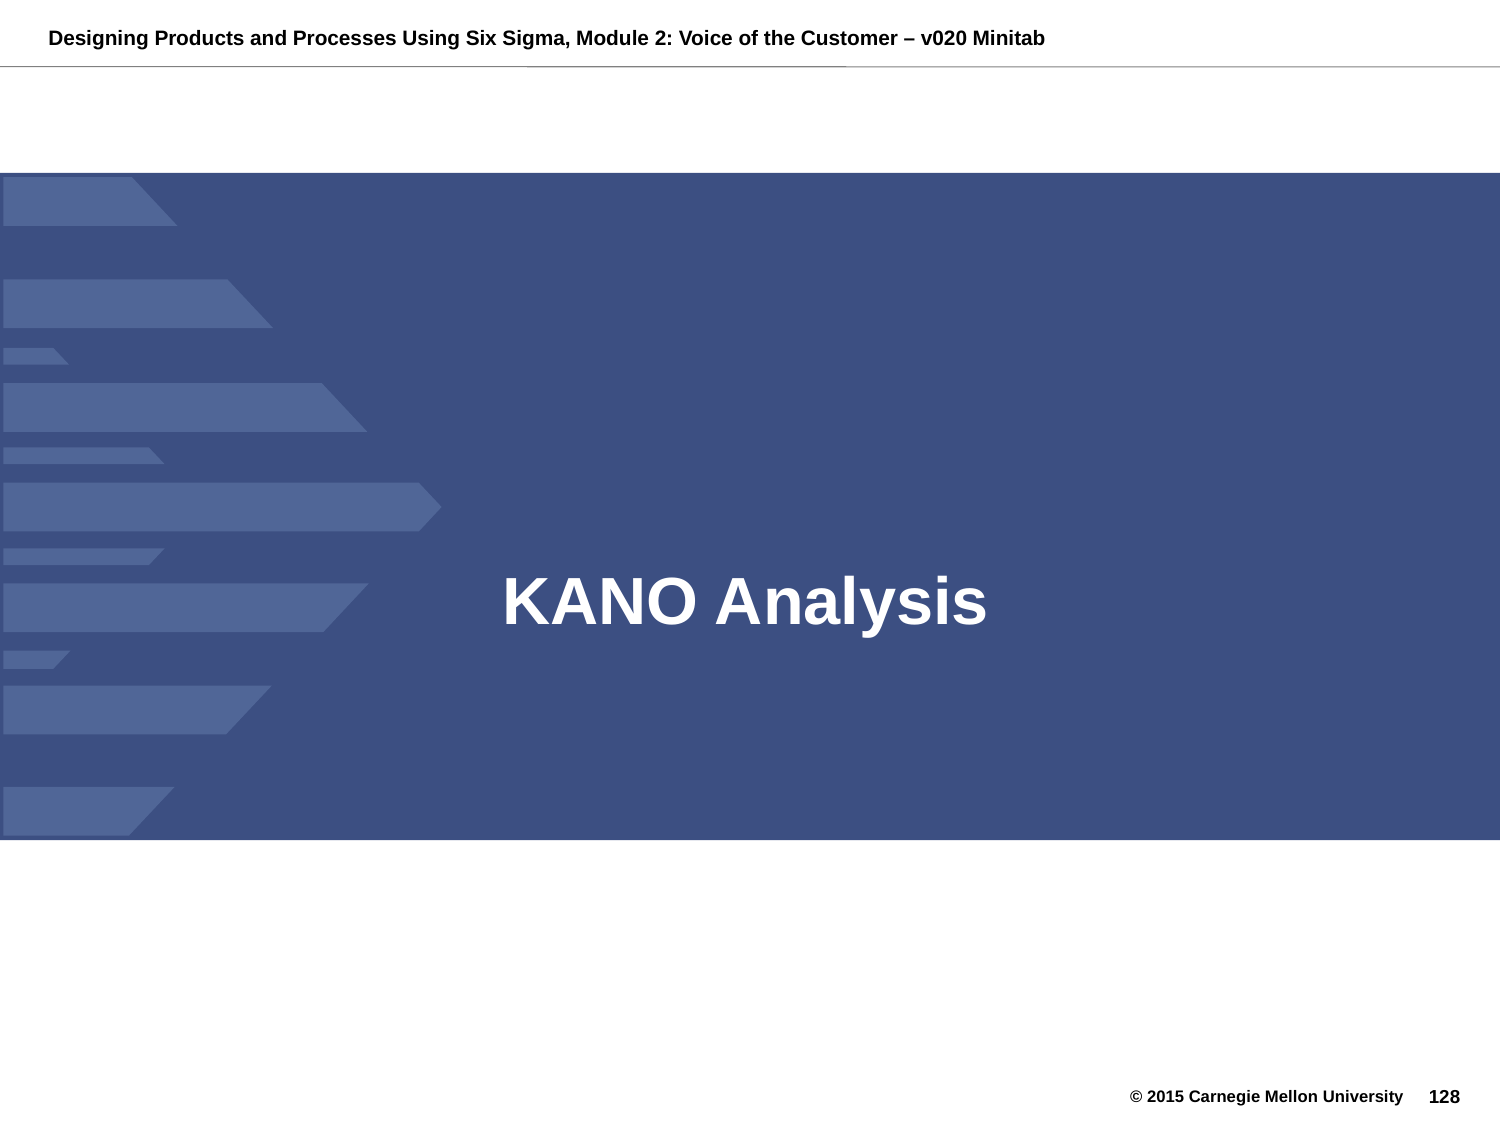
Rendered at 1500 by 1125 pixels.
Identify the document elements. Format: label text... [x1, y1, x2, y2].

text_box KANO Analysis [487, 439, 1438, 757]
text_box [0, 172, 1500, 841]
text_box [3, 176, 442, 836]
